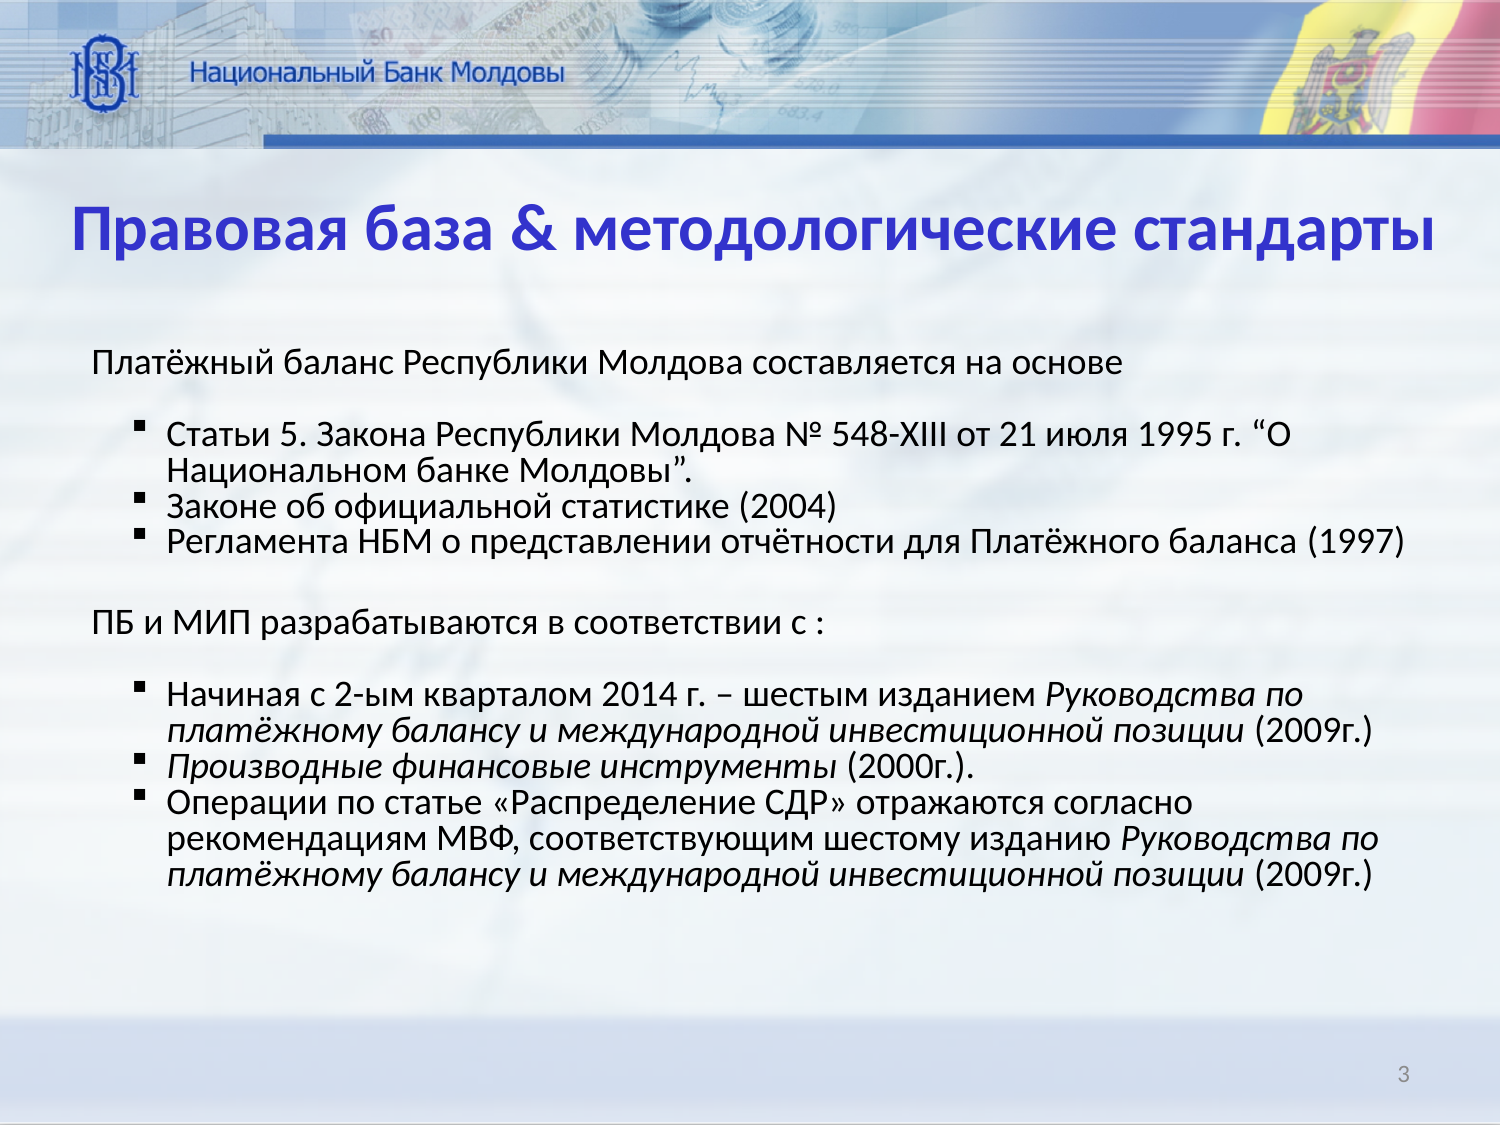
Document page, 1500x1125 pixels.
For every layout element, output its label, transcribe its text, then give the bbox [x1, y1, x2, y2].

title Правовая база & методологические стандарты [50, 172, 1460, 275]
picture [0, 0, 1500, 149]
text_box Платёжный баланс Республики Молдова составляется на основе Статьи 5. Закона Республики Молдова № 548-XIII от 21 июля 1995 г. “О Национальном банке Молдовы”. Законе об официальной статистике (2004) Регламента НБМ о представлении отчётности для Платёжного баланса (1997) ПБ и МИП разрабатываются в соответствии с : Начиная с 2-ым кварталом 2014 г. – шестым изданием Руководства по платёжному балансу и международной инвестиционной позиции (2009г.) Производные финансовые инструменты (2000г.). Операции по статье «Распределение СДР» отражаются согласно рекомендациям МВФ, соответствующим шестому изданию Руководства по платёжному балансу и международной инвестиционной позиции (2009г.) [76, 338, 1436, 938]
slide_number 3 [1074, 1042, 1425, 1103]
